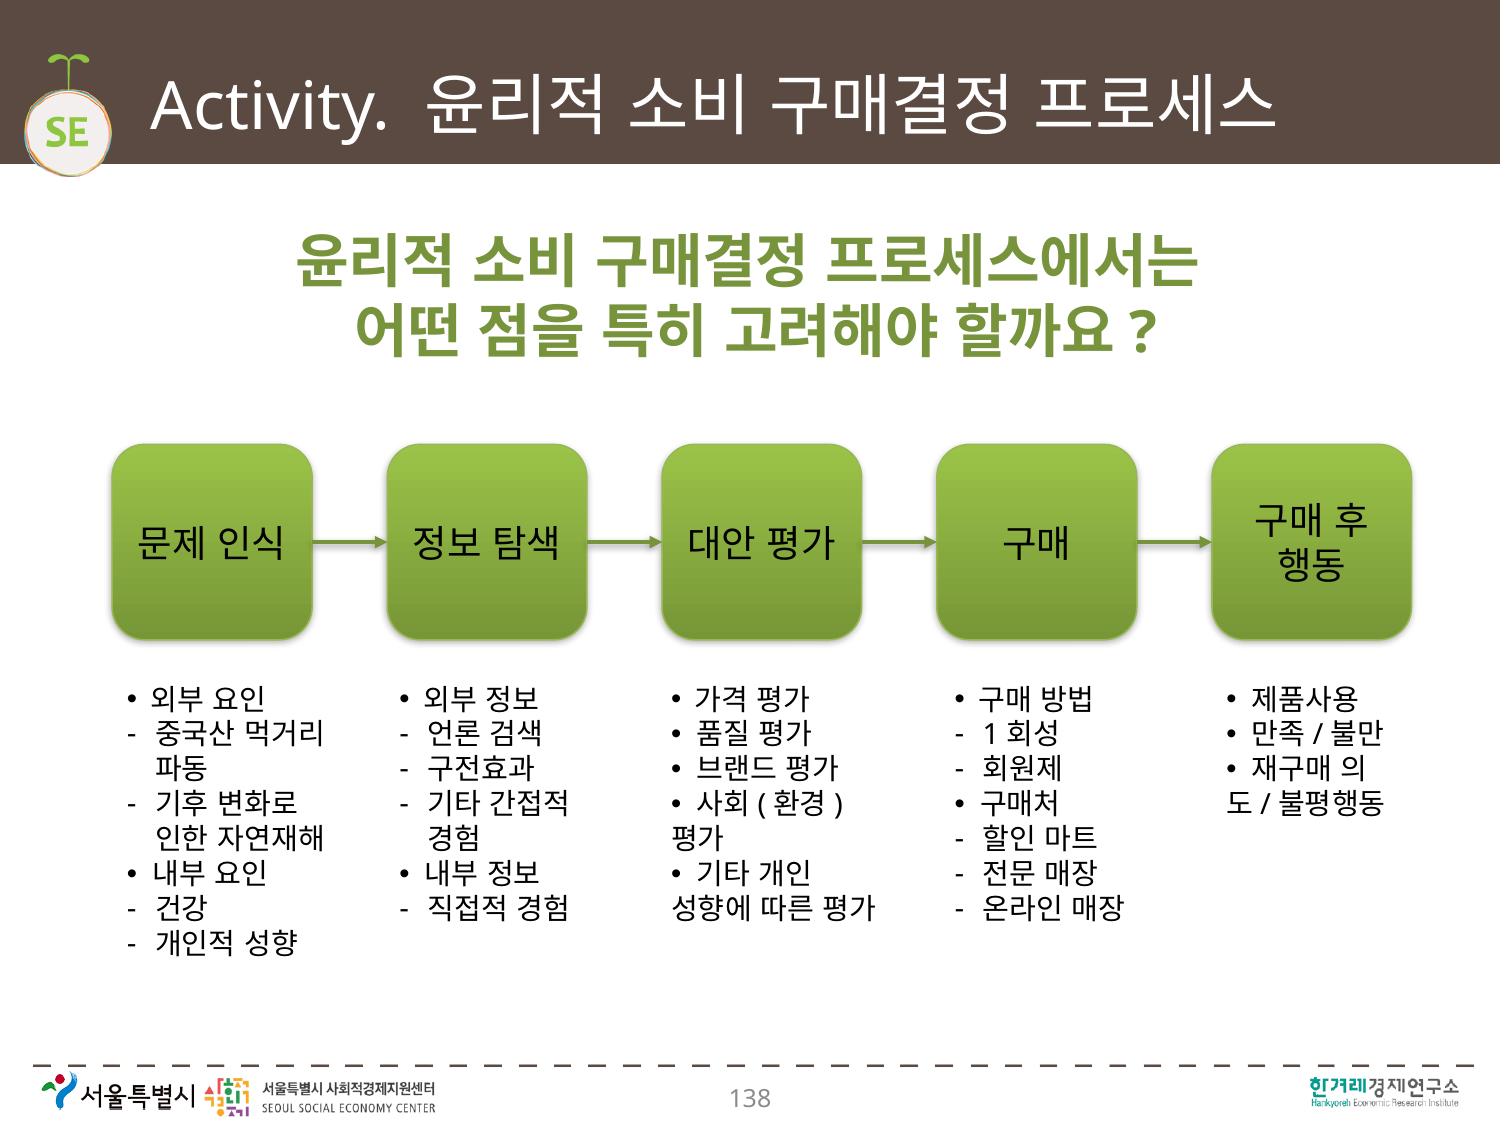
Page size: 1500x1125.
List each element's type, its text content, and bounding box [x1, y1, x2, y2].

text_box 외부 요인 중국산 먹거리 파동 기후 변화로 인한 자연재해 내부 요인 건강 개인적 성향 [112, 673, 348, 1003]
text_box 외부 정보 언론 검색 구전효과 기타 간접적 경험 내부 정보 직접적 경험 [384, 673, 620, 968]
text_box 구매 방법 1회성 회원제 구매처 할인 마트 전문 매장 온라인 매장 [939, 673, 1176, 933]
text_box 구매 후 행동 [1211, 443, 1413, 641]
text_box 대안 평가 [661, 443, 863, 641]
title Activity. 윤리적 소비 구매결정 프로세스 [135, 45, 1463, 161]
text_box 제품사용 만족/불만 재구매 의도/불평행동 [1211, 673, 1447, 828]
text_box 가격 평가 품질 평가 브랜드 평가 사회(환경)평가 기타 개인 성향에 따른 평가 [656, 673, 892, 968]
text_box 정보 탐색 [386, 443, 588, 641]
picture [0, 0, 1500, 1125]
text_box 구매 [936, 443, 1138, 641]
slide_number 138 [696, 1069, 804, 1125]
text_box 윤리적 소비 구매결정 프로세스에서는 어떤 점을 특히 고려해야 할까요? [76, 216, 1436, 372]
text_box 문제 인식 [111, 443, 313, 641]
